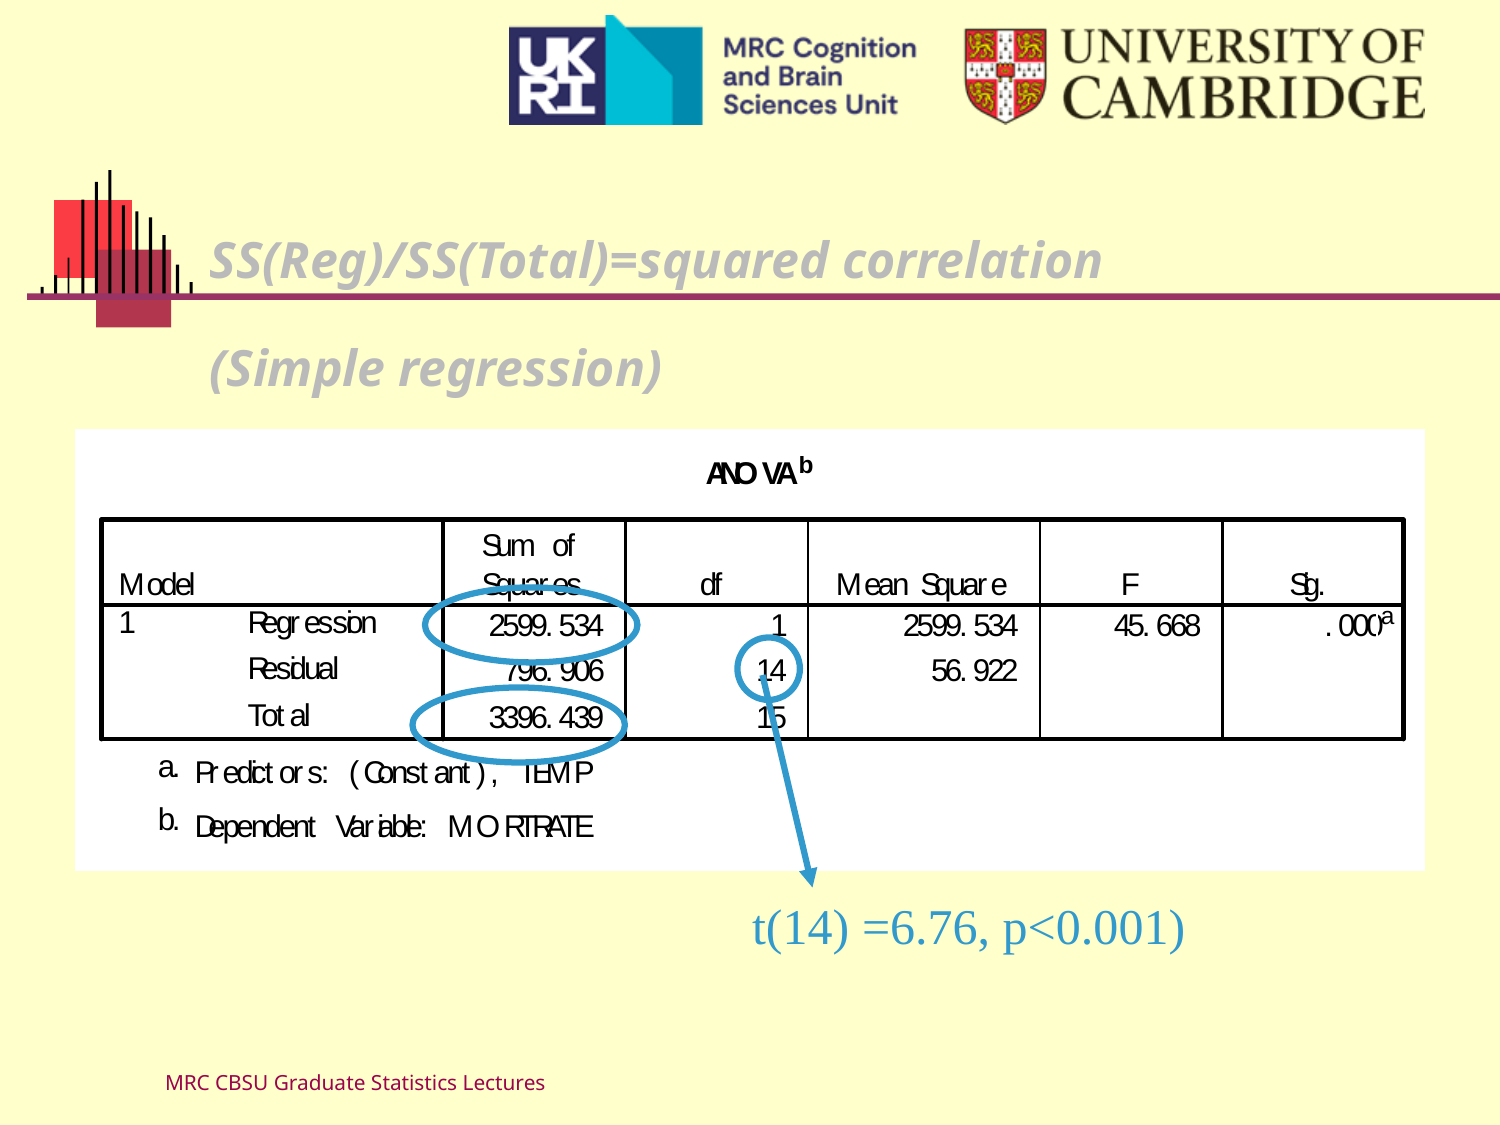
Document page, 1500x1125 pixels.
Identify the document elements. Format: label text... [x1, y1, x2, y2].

footer MRC CBSU Graduate Statistics Lectures [149, 1062, 988, 1101]
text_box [74, 429, 1426, 871]
text_box [806, 880, 815, 888]
title SS(Reg)/SS(Total)=squared correlation (Simple regression) [194, 196, 1500, 347]
picture [509, 15, 1425, 125]
text_box t(14) =6.76, p<0.001) [737, 887, 1201, 963]
